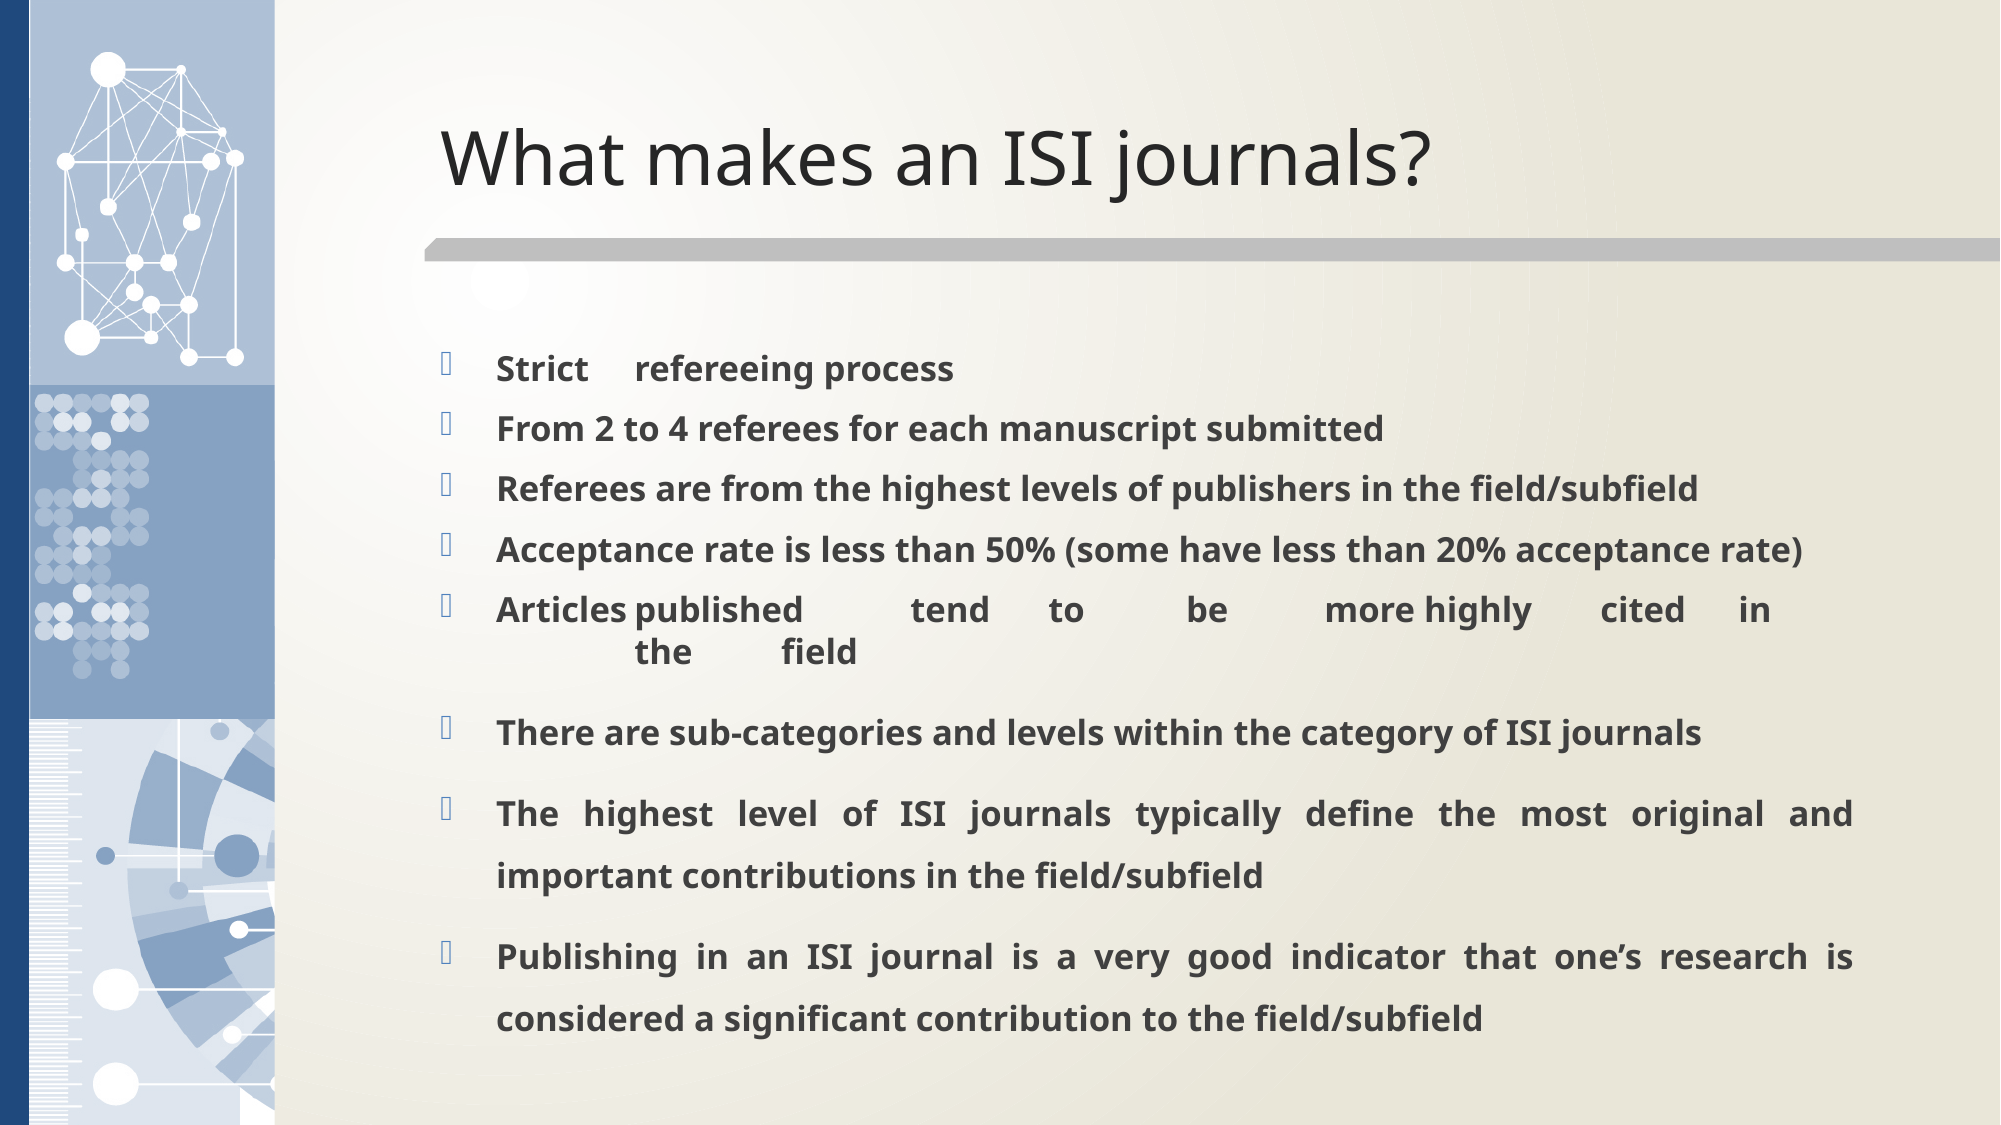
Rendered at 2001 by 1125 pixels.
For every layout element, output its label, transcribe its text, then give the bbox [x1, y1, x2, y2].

title What makes an ISI journals? [425, 102, 1888, 313]
list Strict refereeing process From 2 to 4 referees for each manuscript submitted Referees are from the highest levels of publishers in the field/subfield Acceptance rate is less than 50% (some have less than 20% acceptance rate) Articles published tend to be more highly cited in the field There are sub-categories and levels within the category of ISI journals The highest level of ISI journals typically define the most original and important contributions in the field/subfield Publishing in an ISI journal is a very good indicator that one’s research is considered a significant contribution to the field/subfield [425, 338, 1869, 1053]
